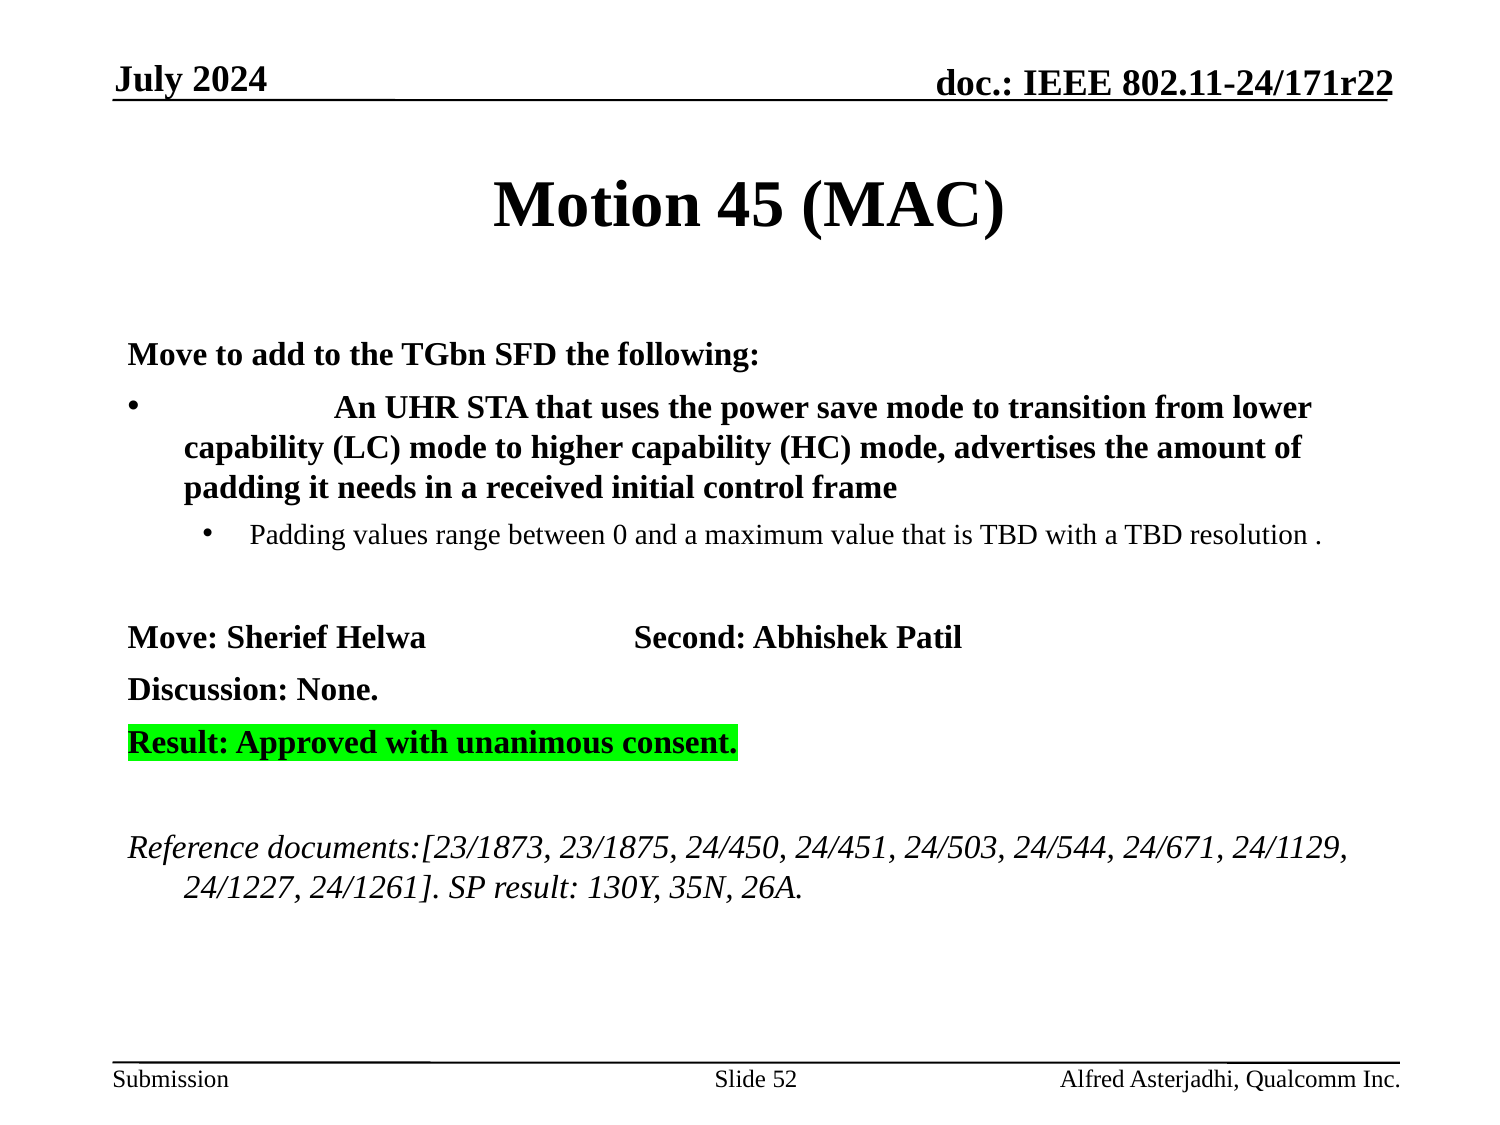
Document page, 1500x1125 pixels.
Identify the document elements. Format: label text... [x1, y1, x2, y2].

title Motion 45 (MAC) [112, 112, 1388, 288]
footer Alfred Asterjadhi, Qualcomm Inc. [878, 1061, 1402, 1093]
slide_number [114, 54, 423, 100]
list Move to add to the TGbn SFD the following: An UHR STA that uses the power save mode to transition from lower capability (LC) mode to higher capability (HC) mode, advertises the amount of padding it needs in a received initial control frame Padding values range between 0 and a maximum value that is TBD with a TBD resolution . Move: Sherief Helwa Second: Abhishek Patil Discussion: None. Result: Approved with unanimous consent. Reference documents:[23/1873, 23/1875, 24/450, 24/451, 24/503, 24/544, 24/671, 24/1129, 24/1227, 24/1261]. SP result: 130Y, 35N, 26A. [112, 324, 1388, 1000]
slide_number Slide 52 [712, 1061, 800, 1123]
